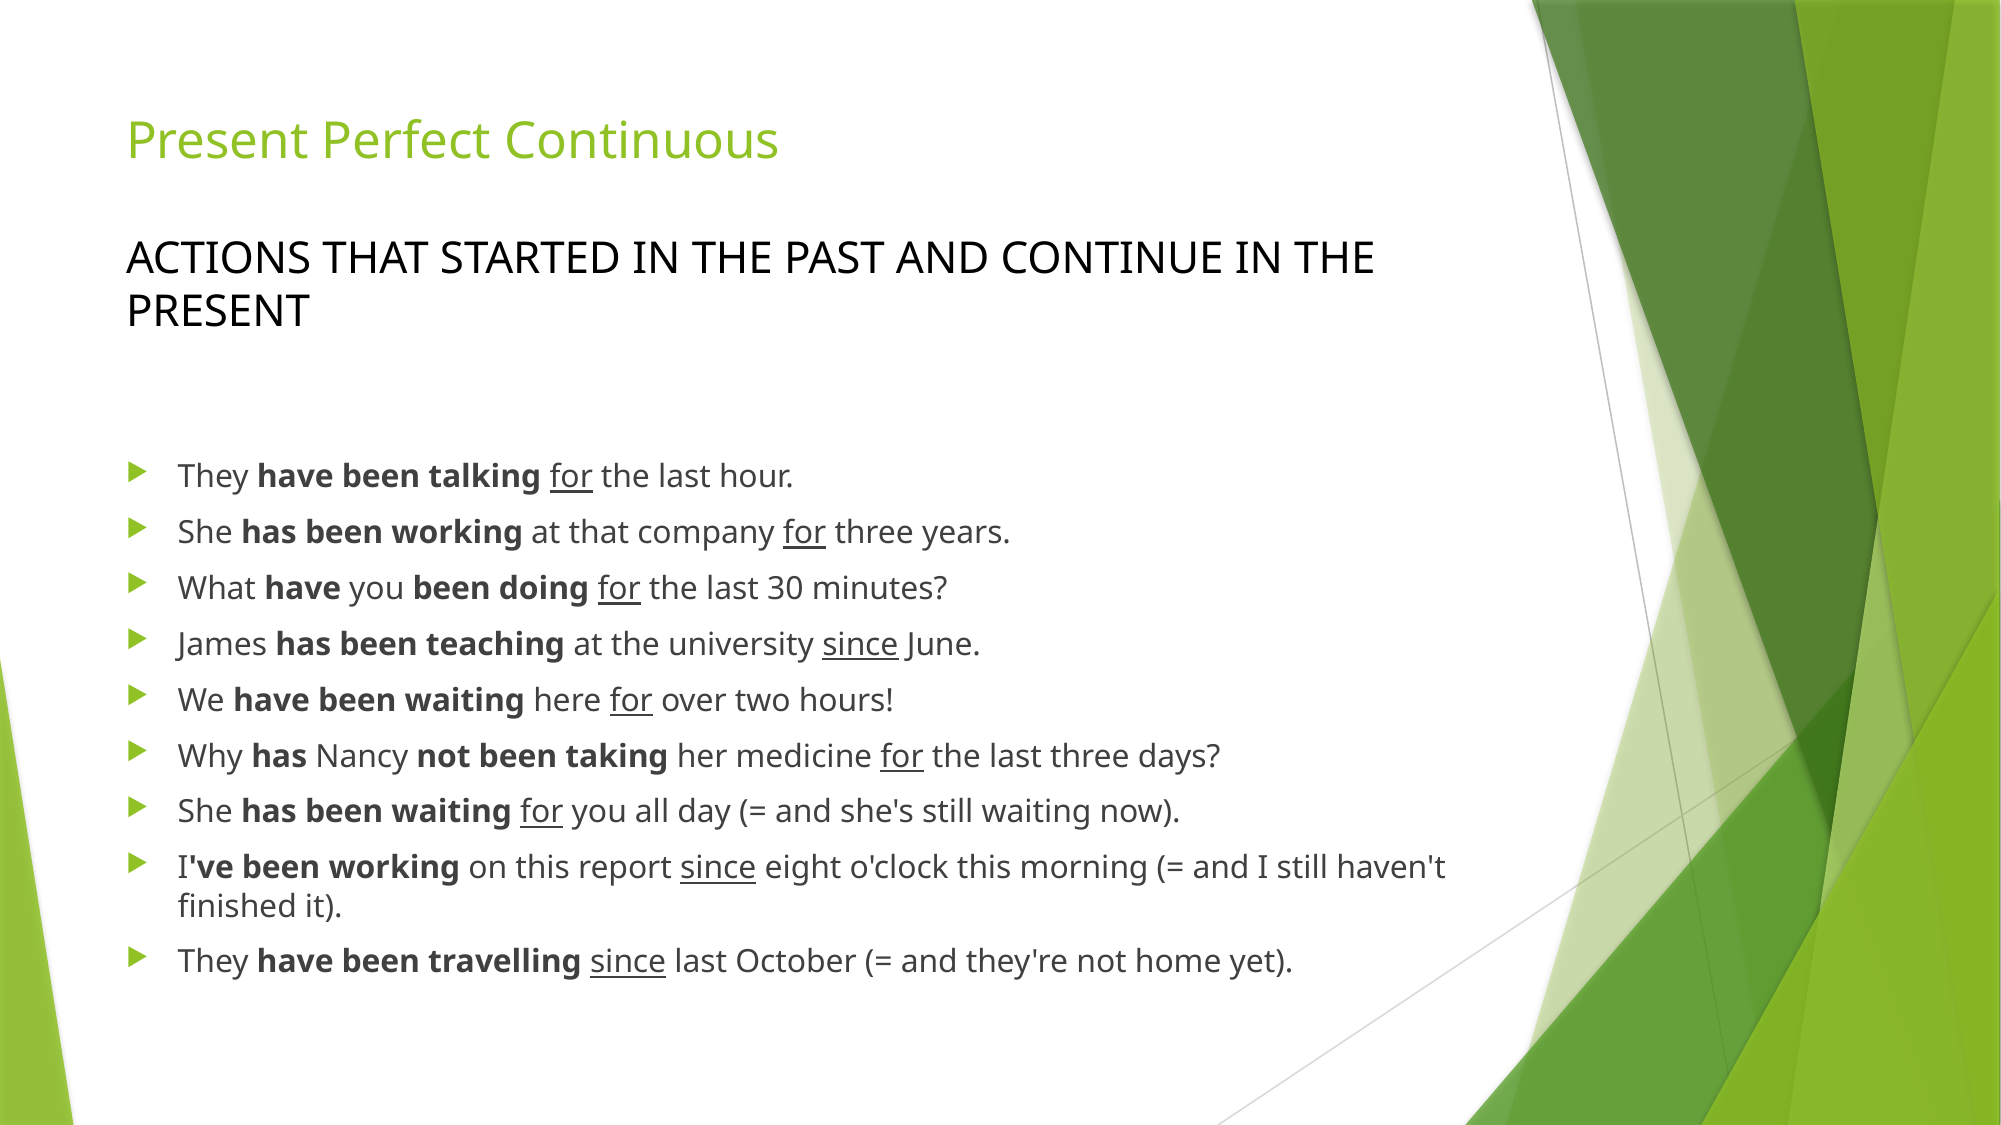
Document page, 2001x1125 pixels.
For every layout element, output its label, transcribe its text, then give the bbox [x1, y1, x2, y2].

title Present Perfect Continuous ACTIONS THAT STARTED IN THE PAST AND CONTINUE IN THE PRESENT [111, 99, 1522, 404]
list They have been talking for the last hour. She has been working at that company for three years. What have you been doing for the last 30 minutes? James has been teaching at the university since June. We have been waiting here for over two hours! Why has Nancy not been taking her medicine for the last three days? She has been waiting for you all day (= and she's still waiting now). I've been working on this report since eight o'clock this morning (= and I still haven't finished it). They have been travelling since last October (= and they're not home yet). [111, 448, 1522, 991]
